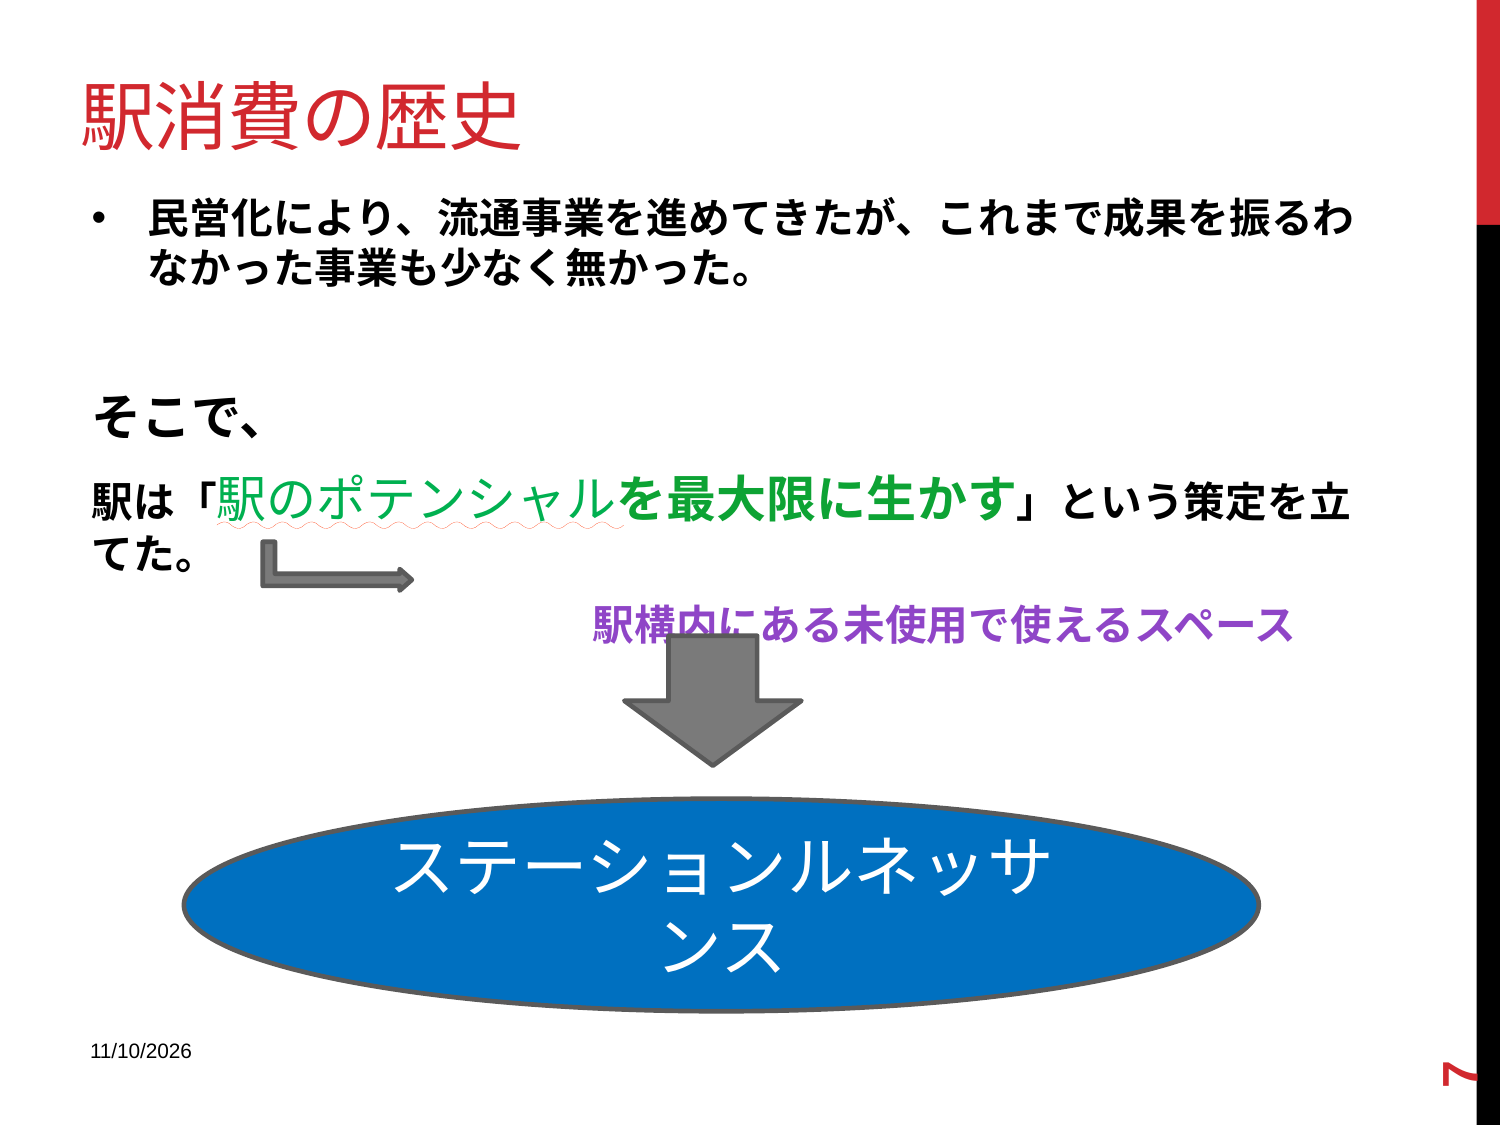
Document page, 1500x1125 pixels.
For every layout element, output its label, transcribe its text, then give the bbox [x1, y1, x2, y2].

title 駅消費の歴史 [64, 42, 1015, 168]
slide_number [75, 1012, 638, 1063]
text_box [260, 539, 415, 593]
text_box ステーションルネッサンス [181, 796, 1262, 1014]
list 民営化により、流通事業を進めてきたが、これまで成果を振るわなかった事業も少なく無かった。 そこで、 駅は「駅のポテンシャルを最大限に生かす」という策定を立てた。 駅構内にある未使用で使えるスペース [76, 184, 1388, 902]
slide_number 7 [1427, 887, 1488, 1104]
text_box [622, 633, 804, 768]
